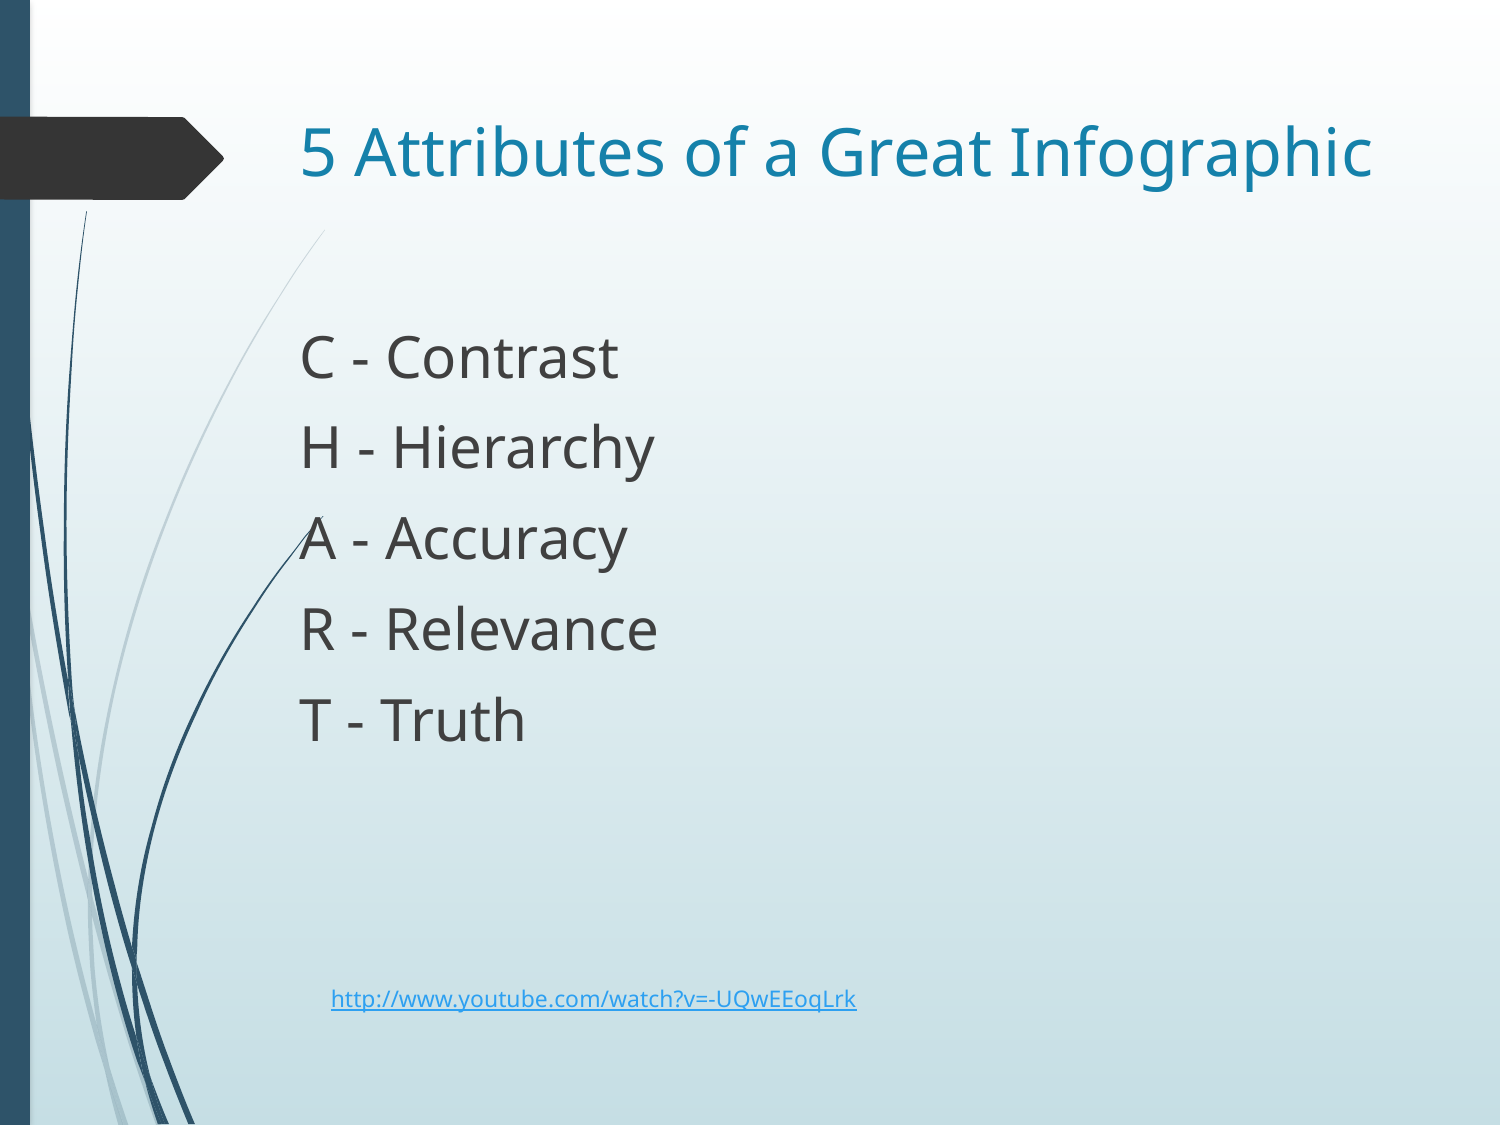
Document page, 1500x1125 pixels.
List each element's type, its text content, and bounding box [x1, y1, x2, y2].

text_box http://www.youtube.com/watch?v=-UQwEEoqLrk [253, 969, 872, 1042]
list C - Contrast H - Hierarchy A - Accuracy R - Relevance T - Truth [284, 312, 1400, 970]
title 5 Attributes of a Great Infographic [284, 102, 1432, 241]
